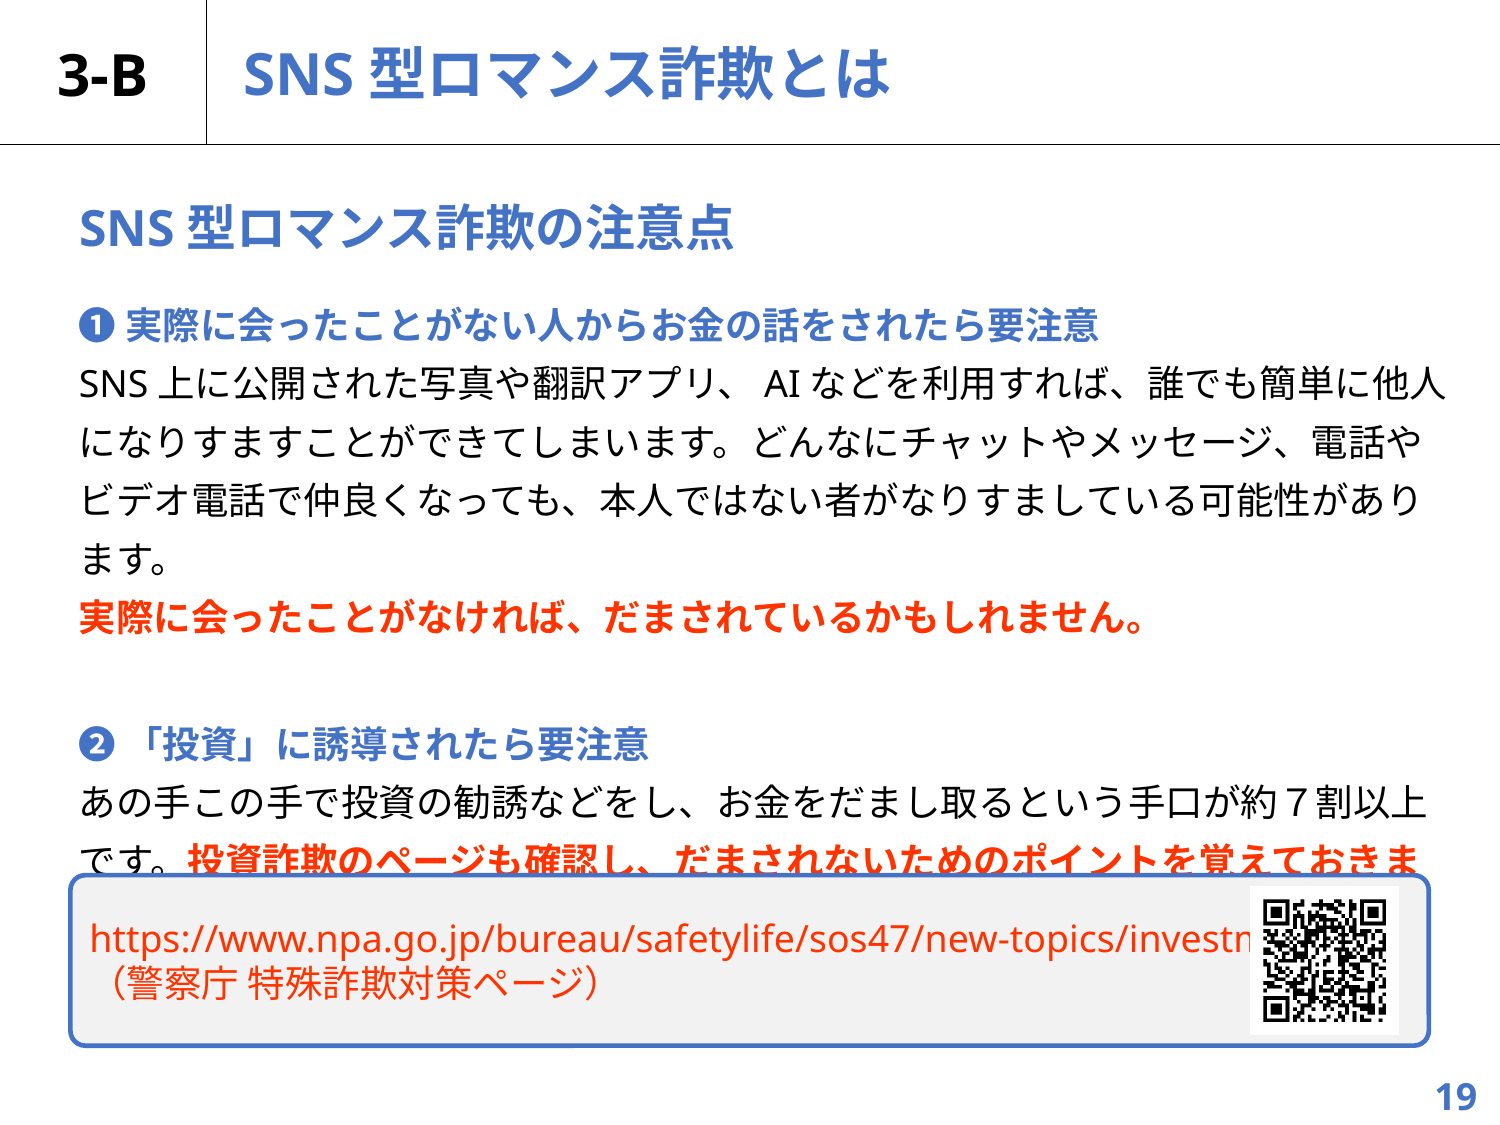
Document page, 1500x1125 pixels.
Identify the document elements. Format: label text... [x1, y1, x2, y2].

title SNS型ロマンス詐欺とは [228, 36, 1472, 116]
text_box ❶実際に会ったことがない人からお金の話をされたら要注意 SNS上に公開された写真や翻訳アプリ、AIなどを利用すれば、誰でも簡単に他人になりすますことができてしまいます。どんなにチャットやメッセージ、電話やビデオ電話で仲良くなっても、本人ではない者がなりすましている可能性があります。 実際に会ったことがなければ、だまされているかもしれません。 ❷「投資」に誘導されたら要注意 あの手この手で投資の勧誘などをし、お金をだまし取るという手口が約７割以上です。投資詐欺のページも確認し、だまされないためのポイントを覚えておきましょう。 [64, 281, 1472, 949]
picture [1250, 886, 1399, 1035]
text_box 3-B [0, 0, 207, 147]
text_box https://www.npa.go.jp/bureau/safetylife/sos47/new-topics/investment/（警察庁 特殊詐欺対策ページ） [69, 874, 1430, 1047]
text_box 19 [1411, 1065, 1500, 1125]
text_box SNS型ロマンス詐欺の注意点 [64, 171, 1436, 265]
